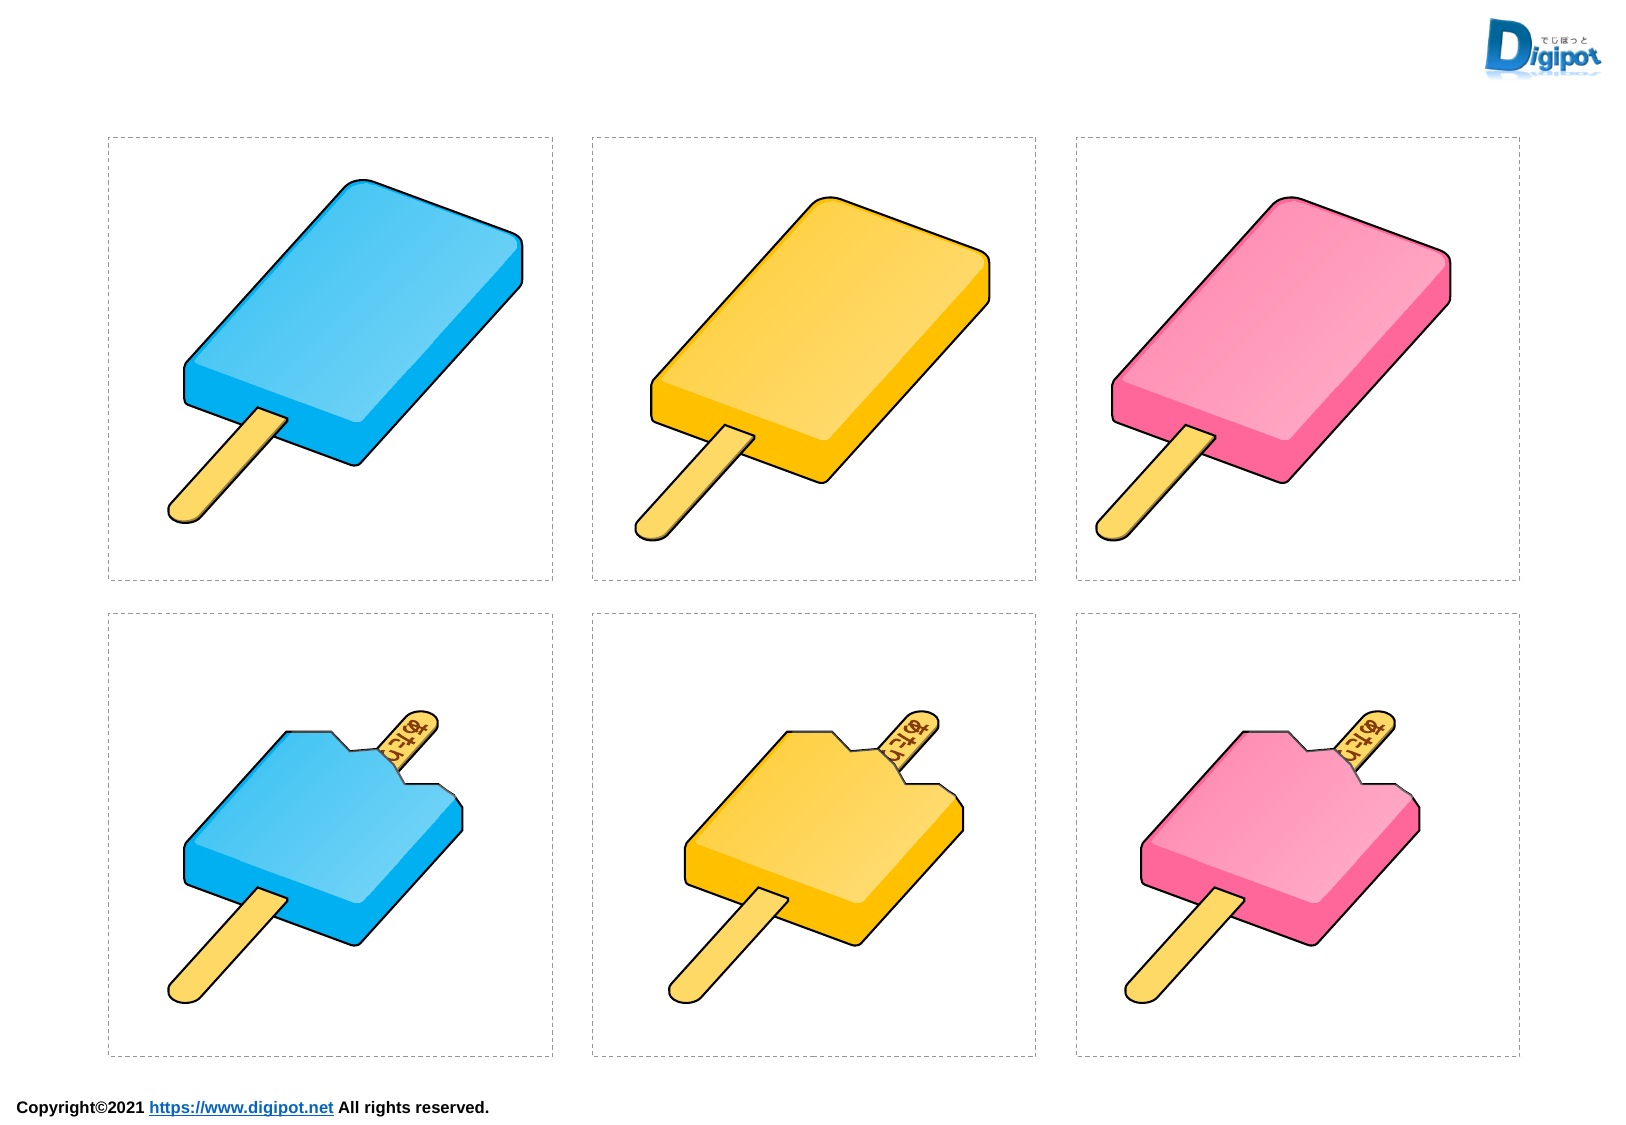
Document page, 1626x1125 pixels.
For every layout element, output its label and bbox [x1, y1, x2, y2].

text_box [168, 710, 463, 1004]
text_box [669, 710, 964, 1004]
text_box [168, 179, 523, 523]
picture [1485, 18, 1602, 82]
text_box [1096, 197, 1451, 541]
text_box [1125, 710, 1420, 1004]
text_box [635, 197, 990, 541]
